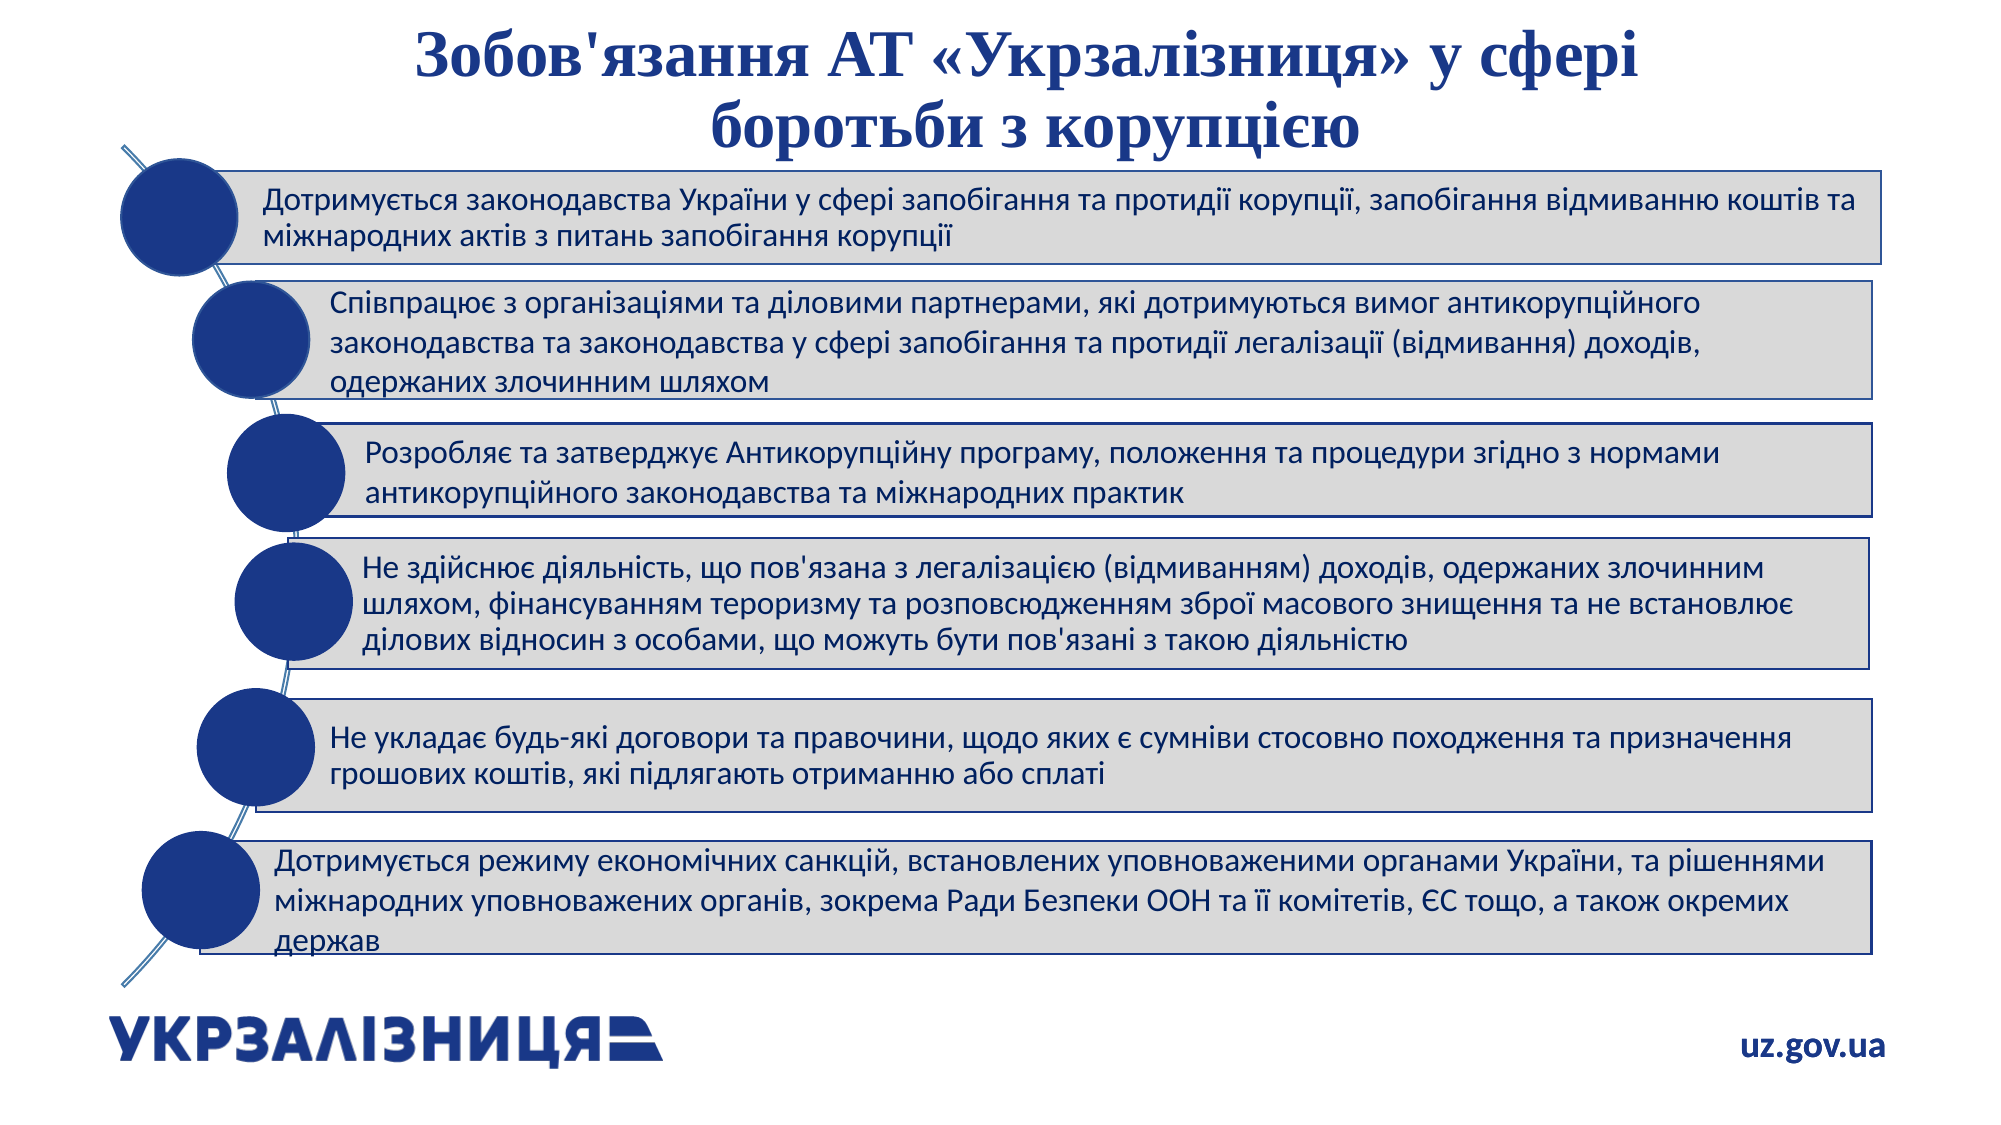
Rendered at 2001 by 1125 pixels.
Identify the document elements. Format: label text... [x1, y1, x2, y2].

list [108, 124, 1885, 1009]
picture [108, 1015, 663, 1071]
title Зобов'язання АТ «Укрзалізниця» у сфері боротьби з корупцією [108, 28, 1964, 153]
